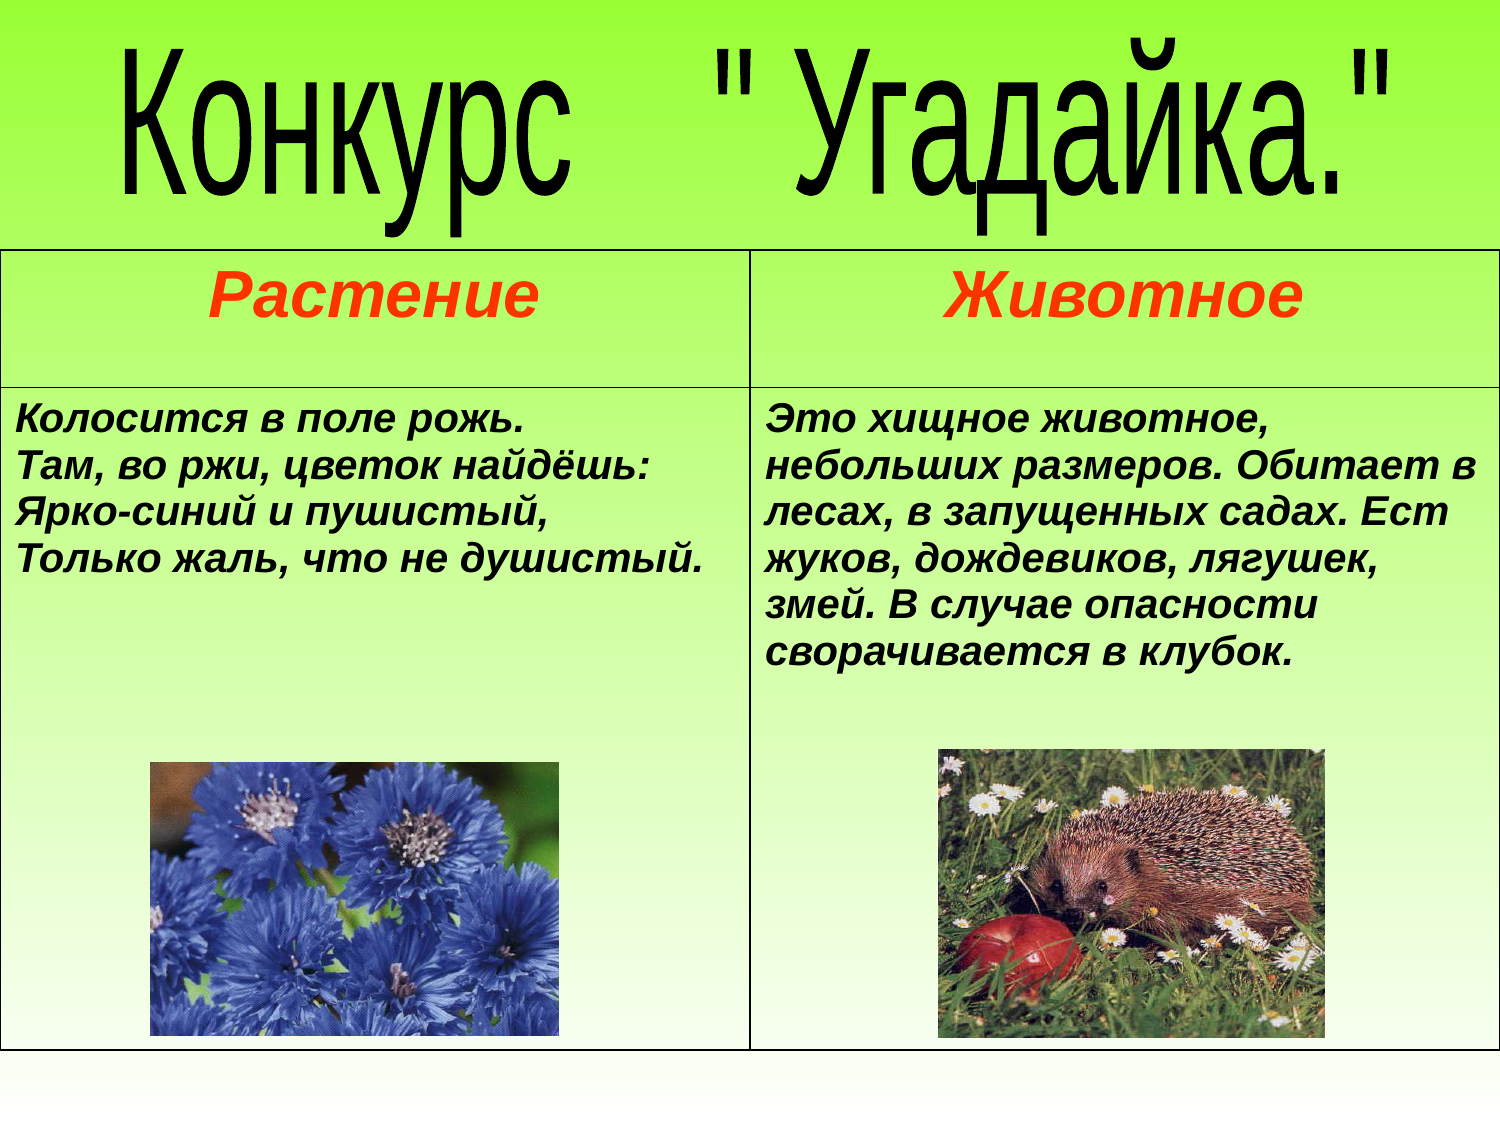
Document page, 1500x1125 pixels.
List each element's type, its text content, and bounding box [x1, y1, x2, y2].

picture [937, 749, 1326, 1038]
table_header Животное [751, 251, 1499, 387]
table_header Растение [1, 251, 749, 387]
table_cell Колосится в поле рожь. Там, во ржи, цветок найдёшь: Ярко-синий и пушистый, Только жаль, что не душистый. [1, 388, 749, 1049]
picture [149, 762, 560, 1036]
table_cell Это хищное животное, небольших размеров. Обитает в лесах, в запущенных садах. Ест жуков, дождевиков, лягушек, змей. В случае опасности сворачивается в клубок. [751, 388, 1499, 1049]
